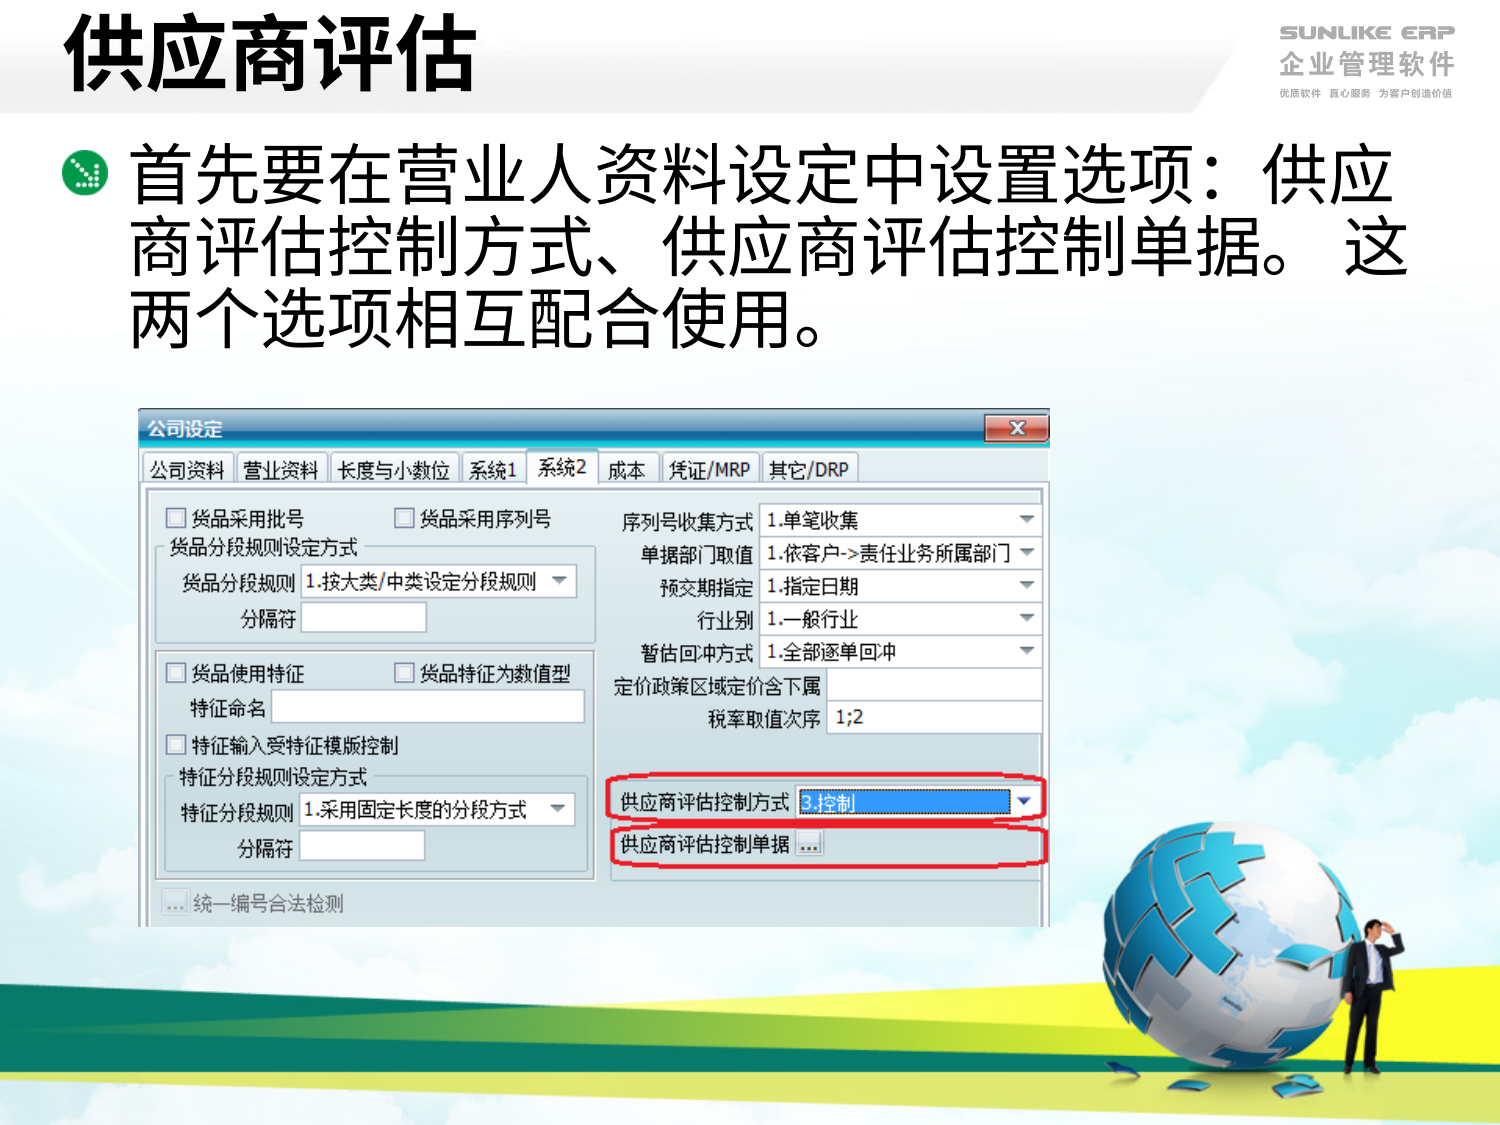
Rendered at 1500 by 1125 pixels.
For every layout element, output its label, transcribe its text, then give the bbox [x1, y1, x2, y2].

list 首先要在营业人资料设定中设置选项：供应商评估控制方式、供应商评估控制单据。 这两个选项相互配合使用。 [62, 141, 1438, 832]
title 供应商评估 [62, 12, 855, 104]
picture [0, 0, 1500, 1125]
